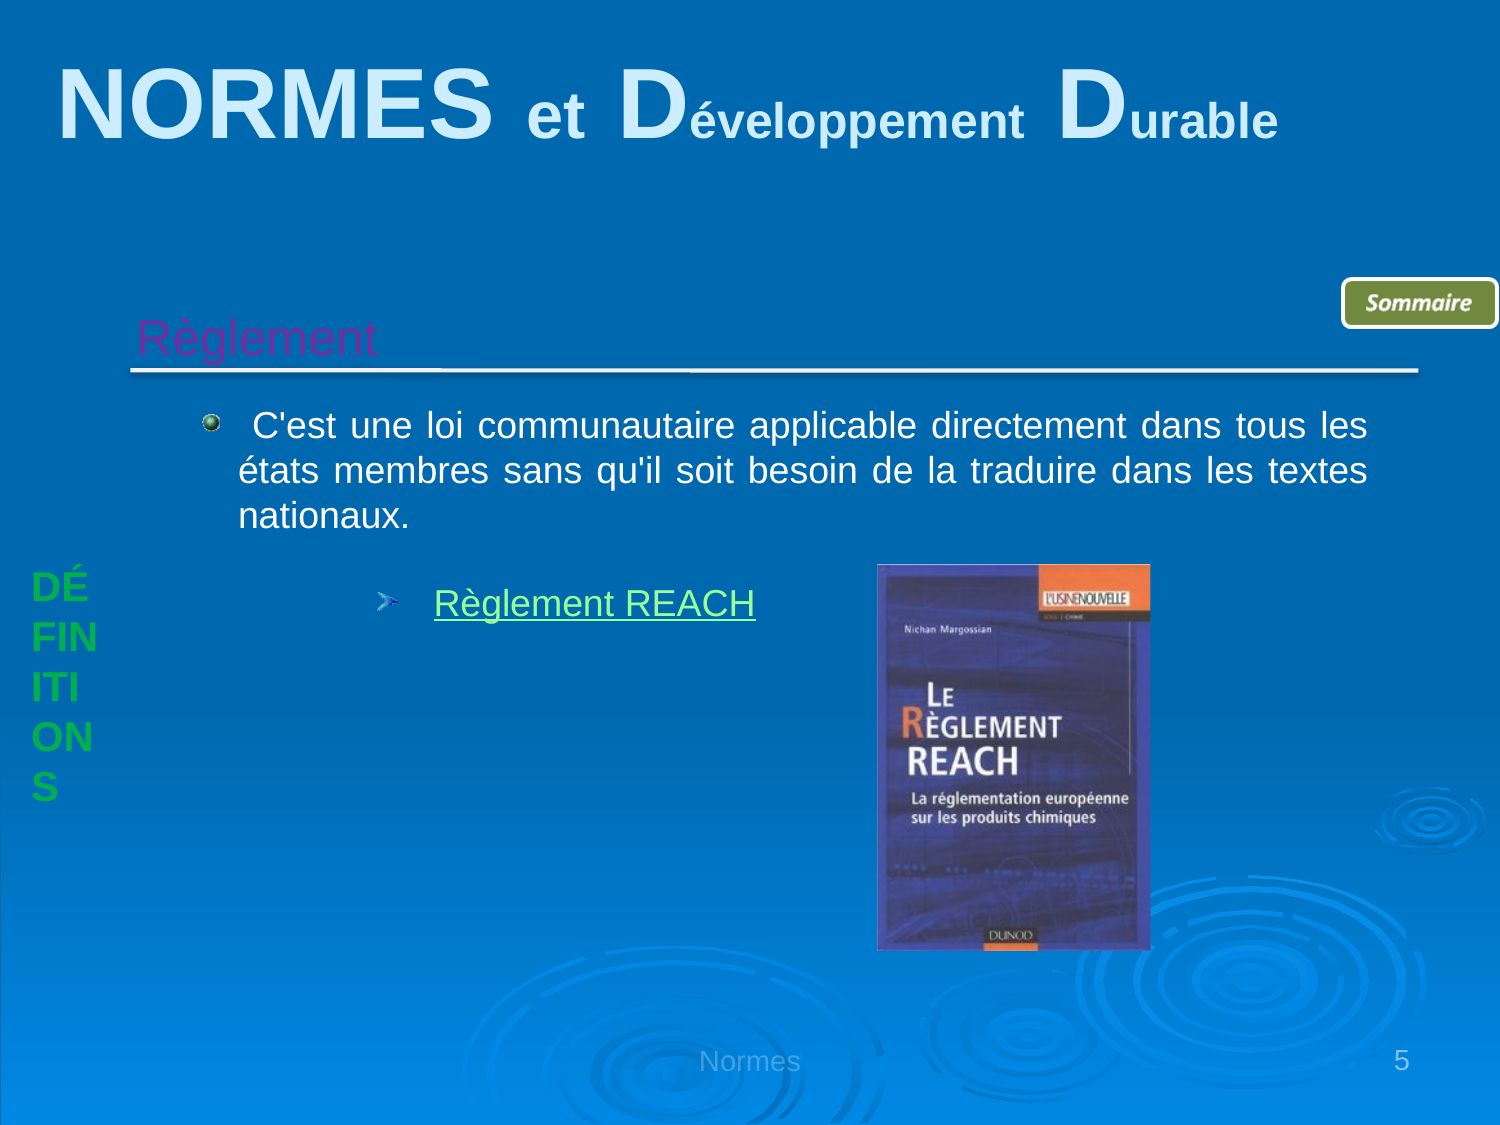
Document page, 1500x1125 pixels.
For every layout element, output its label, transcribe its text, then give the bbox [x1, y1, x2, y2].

text_box Règlement [121, 298, 1019, 394]
title DÉFINITIONS [20, 291, 110, 1078]
picture [1340, 276, 1500, 330]
picture [377, 592, 398, 611]
text_box NORMES et Développement Durable [0, 0, 1336, 187]
footer Normes [512, 1024, 988, 1085]
text_box Règlement REACH [322, 571, 771, 632]
picture [877, 564, 1151, 952]
text_box C'est une loi communautaire applicable directement dans tous les états membres sans qu'il soit besoin de la traduire dans les textes nationaux. [187, 393, 1384, 544]
slide_number 5 [1074, 1005, 1426, 1085]
picture [202, 414, 221, 433]
